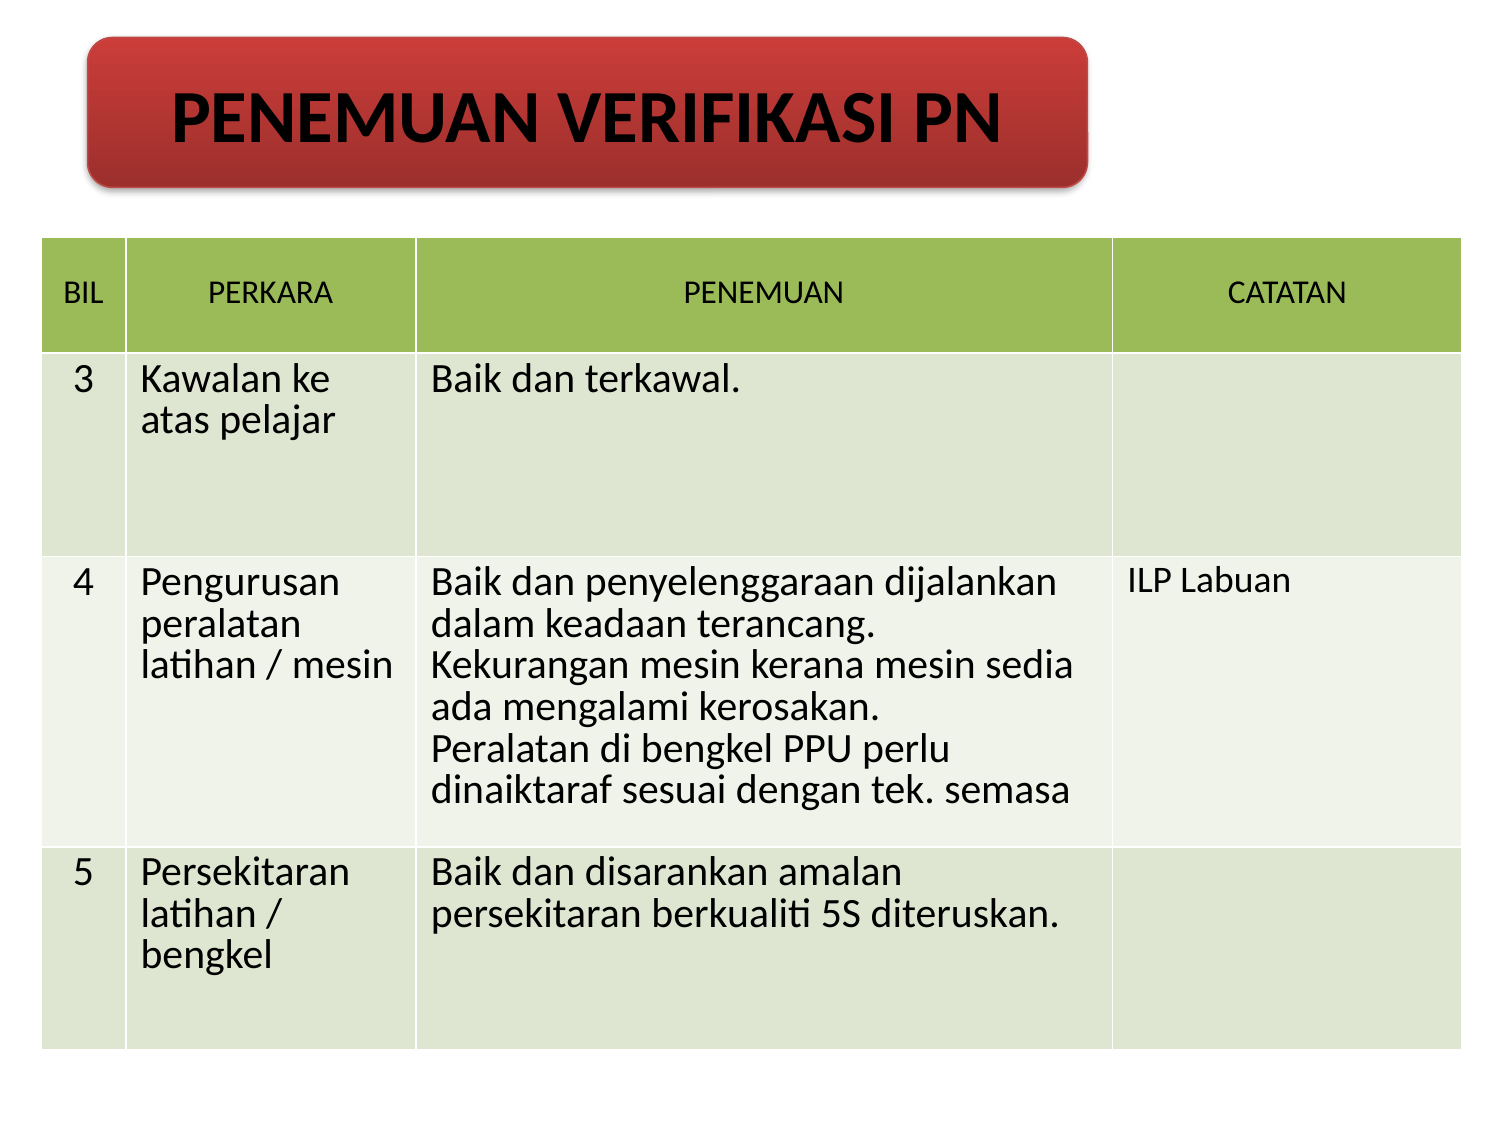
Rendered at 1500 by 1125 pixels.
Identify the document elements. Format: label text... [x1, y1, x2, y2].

table_cell 5 [42, 848, 125, 1049]
text_box PENEMUAN VERIFIKASI PN [86, 36, 1089, 189]
table_cell 4 [42, 557, 125, 846]
table_header PERKARA [127, 238, 415, 352]
table_cell Pengurusan peralatan latihan / mesin [127, 557, 415, 846]
table_header CATATAN [1113, 238, 1461, 352]
table_cell [1113, 354, 1461, 556]
table_cell Baik dan disarankan amalan persekitaran berkualiti 5S diteruskan. [417, 848, 1112, 1049]
table_cell Baik dan terkawal. [417, 354, 1112, 556]
table_cell 3 [42, 354, 125, 556]
table_cell [1113, 848, 1461, 1049]
table_cell Baik dan penyelenggaraan dijalankan dalam keadaan terancang. Kekurangan mesin kerana mesin sedia ada mengalami kerosakan. Peralatan di bengkel PPU perlu dinaiktaraf sesuai dengan tek. semasa [417, 557, 1112, 846]
table_cell ILP Labuan [1113, 557, 1461, 846]
table_header PENEMUAN [417, 238, 1112, 352]
table_cell Persekitaran latihan / bengkel [127, 848, 415, 1049]
table_header BIL [42, 238, 125, 352]
table_cell Kawalan ke atas pelajar [127, 354, 415, 556]
